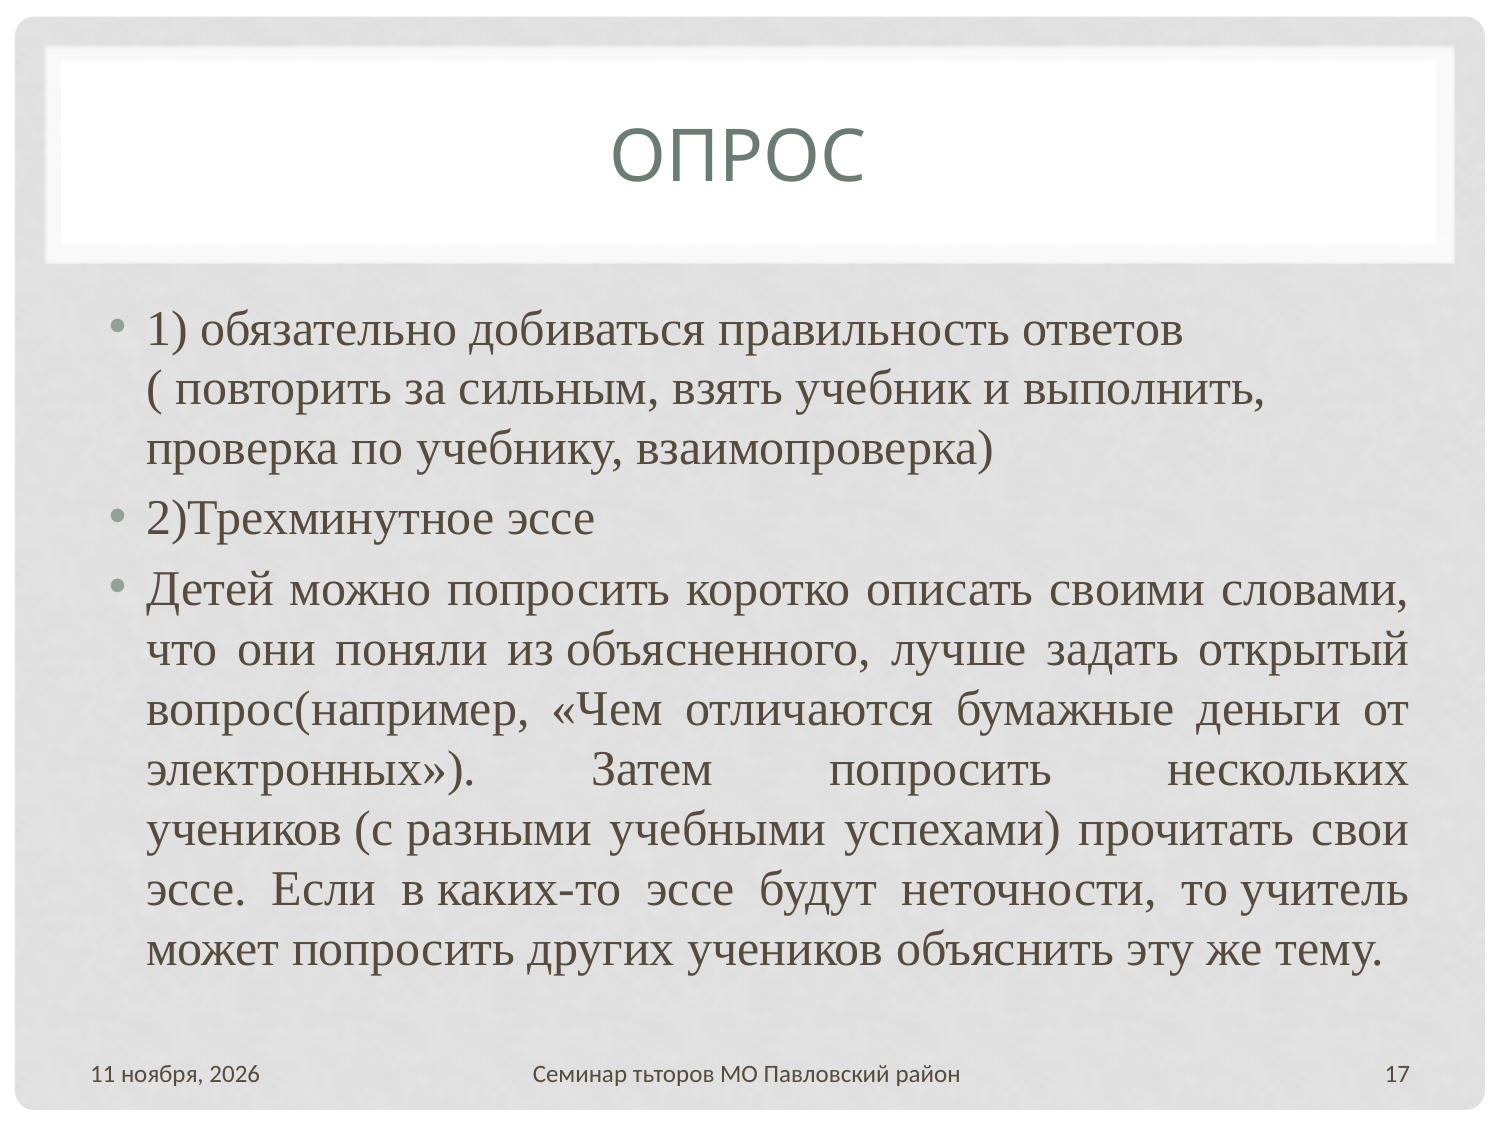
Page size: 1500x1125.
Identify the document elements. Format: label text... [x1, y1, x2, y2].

slide_number Август 19 [75, 1042, 425, 1103]
footer Семинар тьторов МО Павловский район [512, 1042, 988, 1103]
list 1) обязательно добиваться правильность ответов ( повторить за сильным, взять учебник и выполнить, проверка по учебнику, взаимопроверка) 2)Трехминутное эссе Детей можно попросить коротко описать своими словами, что они поняли из объясненного, лучше задать открытый вопрос(например, «Чем отличаются бумажные деньги от электронных»). Затем попросить нескольких учеников (с разными учебными успехами) прочитать свои эссе. Если в каких-то эссе будут неточности, то учитель может попросить других учеников объяснить эту же тему. [75, 287, 1425, 1005]
title Опрос [69, 66, 1425, 238]
slide_number 17 [1074, 1042, 1425, 1103]
